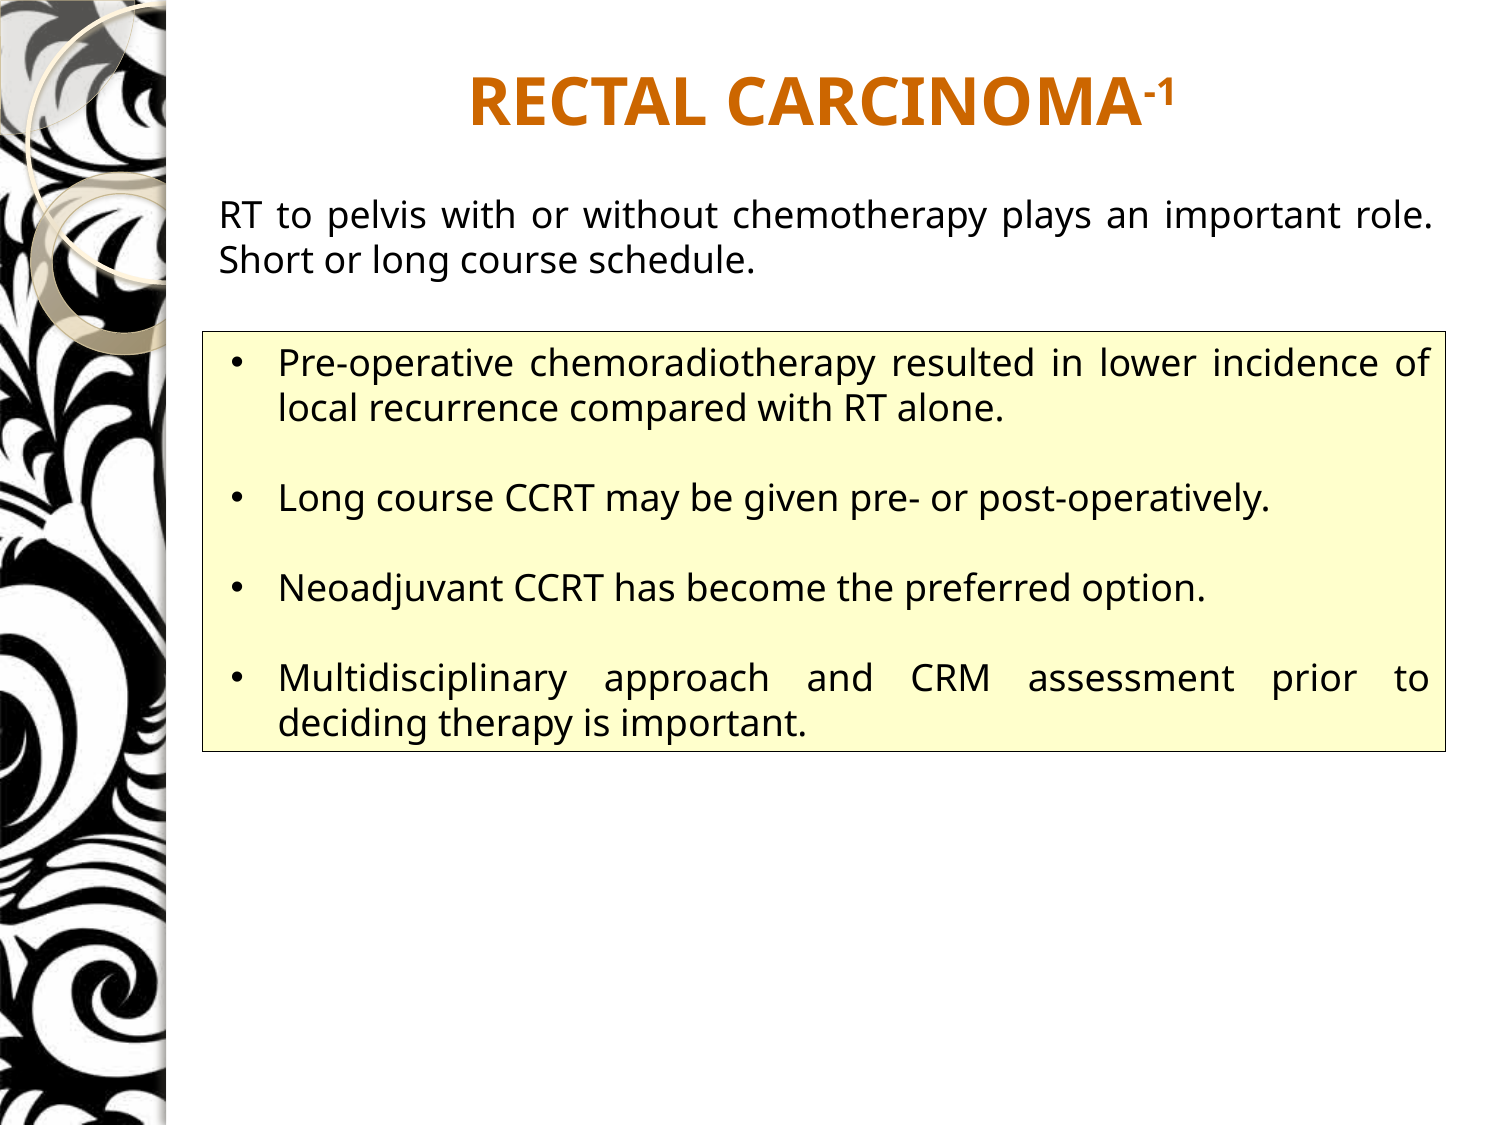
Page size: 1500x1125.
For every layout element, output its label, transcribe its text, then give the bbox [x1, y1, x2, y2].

title RECTAL CARCINOMA-1 [207, 4, 1438, 183]
list RT to pelvis with or without chemotherapy plays an important role. Short or long course schedule. [190, 183, 1450, 846]
text_box Pre-operative chemoradiotherapy resulted in lower incidence of local recurrence compared with RT alone. Long course CCRT may be given pre- or post-operatively. Neoadjuvant CCRT has become the preferred option. Multidisciplinary approach and CRM assessment prior to deciding therapy is important. [202, 331, 1446, 752]
picture [62, 195, 160, 280]
picture [53, 241, 160, 332]
picture [0, 134, 166, 1125]
picture [136, 0, 164, 4]
picture [32, 13, 160, 207]
